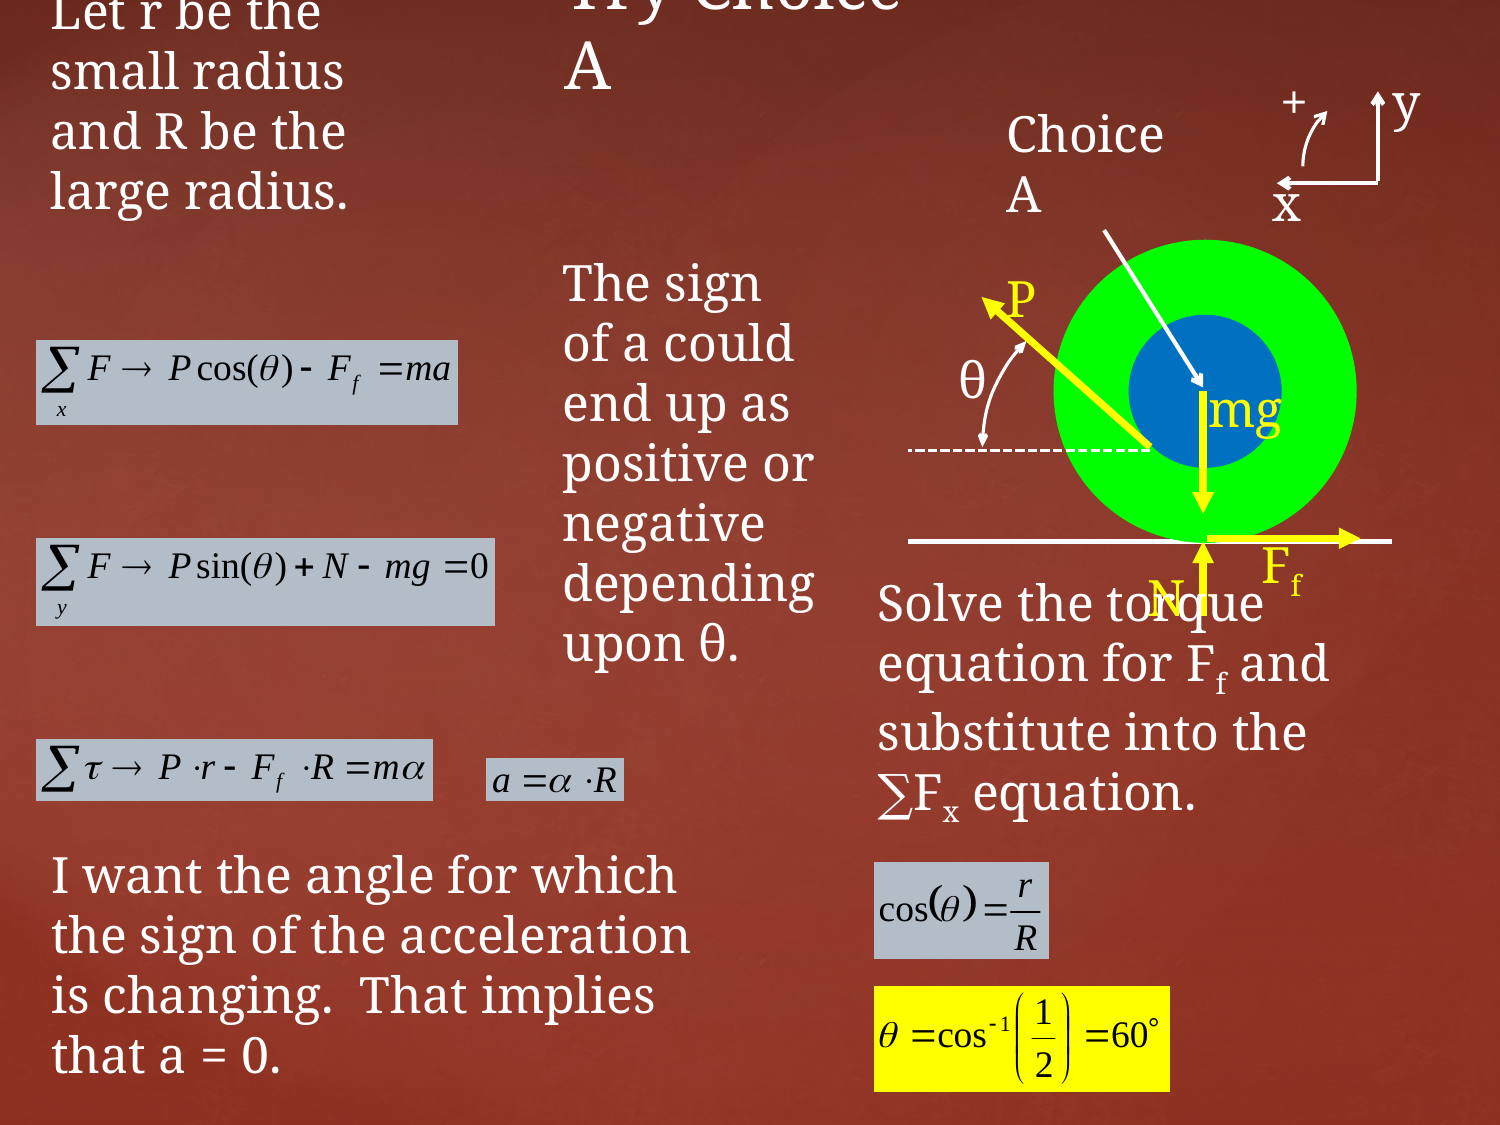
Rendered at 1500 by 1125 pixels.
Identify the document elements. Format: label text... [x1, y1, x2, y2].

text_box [873, 984, 1171, 1093]
text_box Solve the torque equation for Ff and substitute into the ∑Fx equation. [862, 660, 1416, 836]
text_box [873, 861, 1050, 960]
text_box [35, 537, 496, 627]
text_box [485, 757, 625, 803]
text_box The sign of a could end up as positive or negative depending upon θ. [547, 259, 833, 679]
text_box I want the angle for which the sign of the acceleration is changing. That implies that a = 0. [35, 915, 734, 1091]
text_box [35, 738, 434, 802]
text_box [35, 339, 459, 426]
text_box Let r be the small radius and R be the large radius. [35, 45, 456, 227]
title Try Choice A [549, 32, 932, 111]
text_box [907, 62, 1454, 635]
